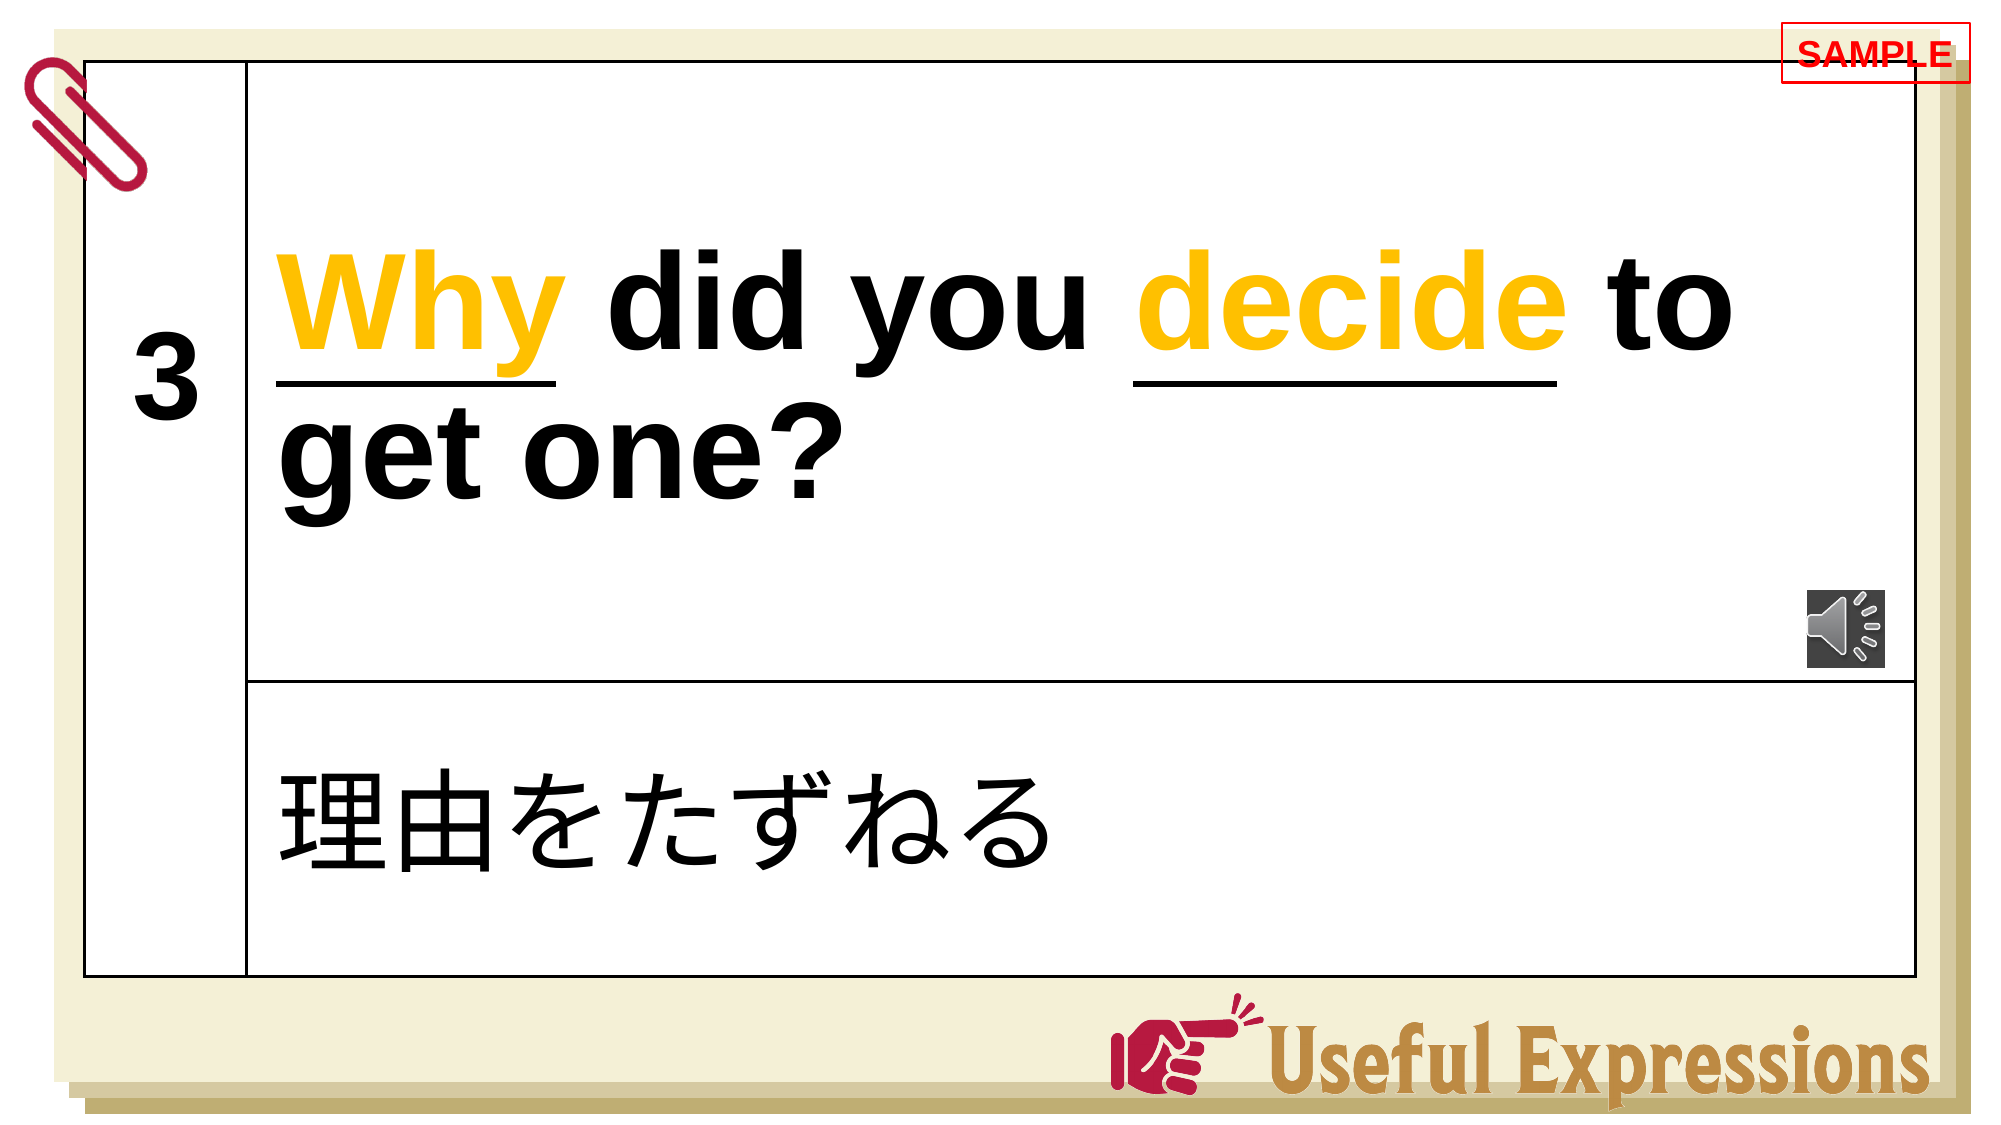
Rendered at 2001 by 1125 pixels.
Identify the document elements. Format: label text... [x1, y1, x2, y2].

list Why did you decide to get one? [261, 90, 1886, 669]
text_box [1805, 588, 1886, 669]
text_box SAMPLE [1782, 22, 1971, 83]
title 理由をたずねる [261, 693, 1886, 961]
picture [18, 46, 149, 203]
picture [1098, 964, 1945, 1125]
list decide [1119, 216, 1591, 394]
list 3 [96, 90, 238, 669]
list Why [261, 216, 925, 394]
